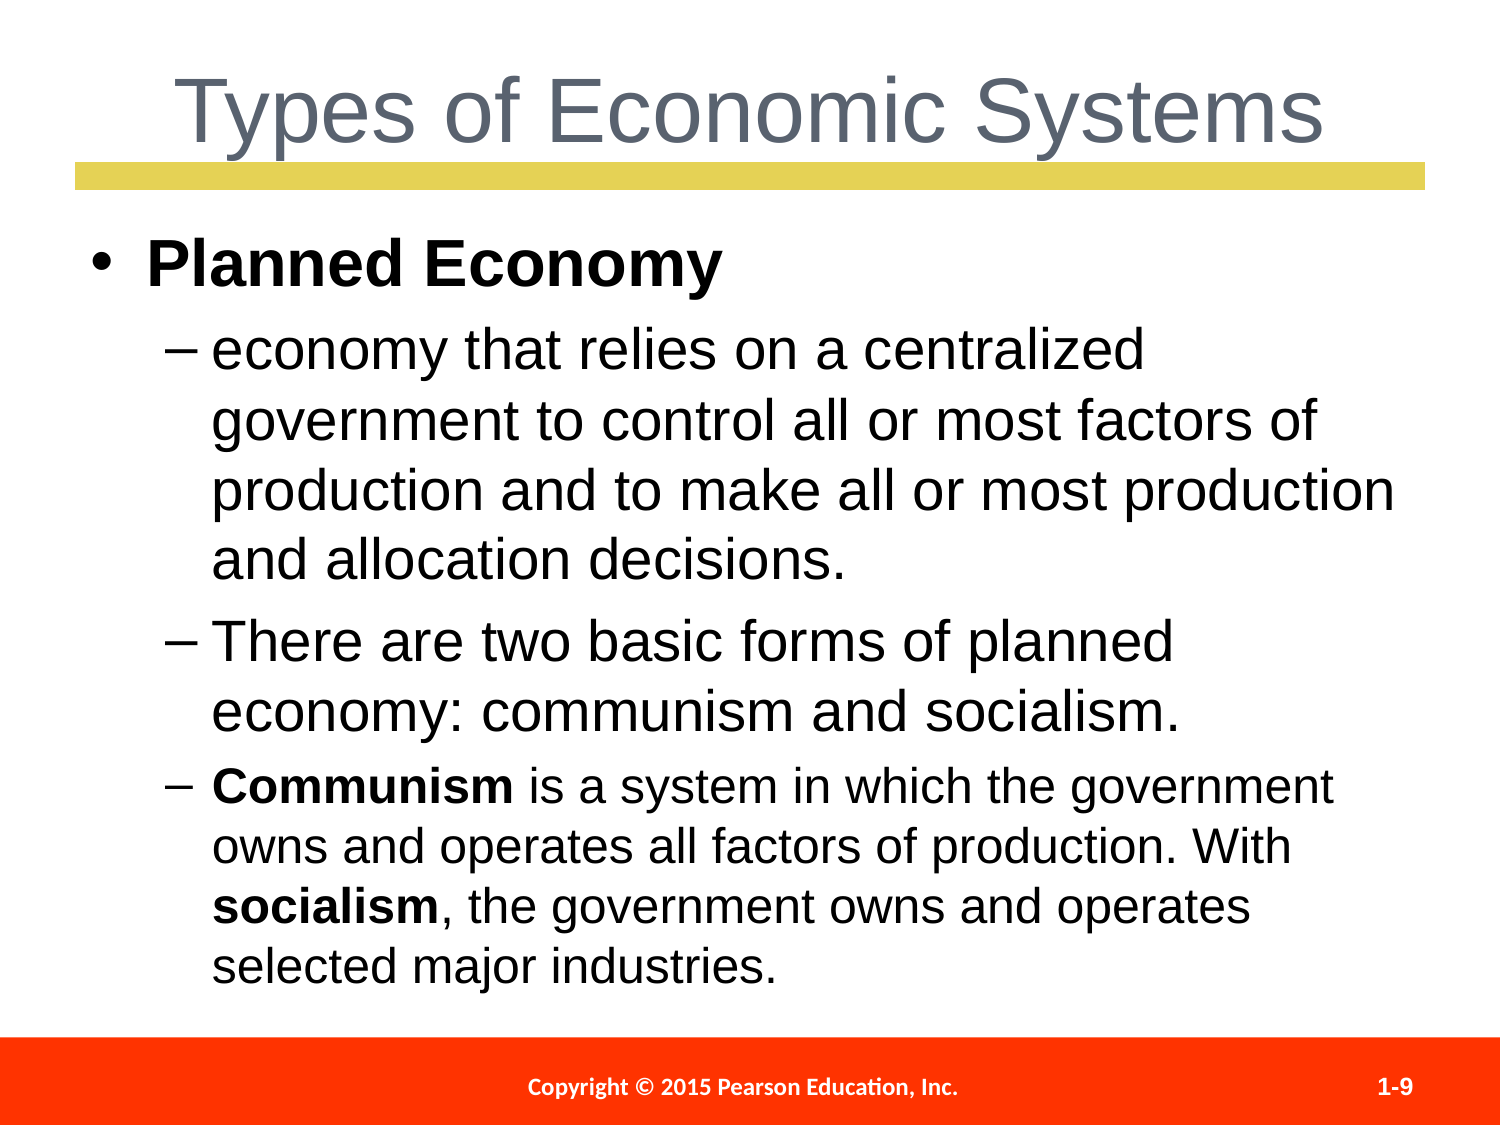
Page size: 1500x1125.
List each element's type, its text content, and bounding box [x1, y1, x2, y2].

title Types of Economic Systems [74, 12, 1426, 201]
list Planned Economy economy that relies on a centralized government to control all or most factors of production and to make all or most production and allocation decisions. There are two basic forms of planned economy: communism and socialism. Communism is a system in which the government owns and operates all factors of production. With socialism, the government owns and operates selected major industries. [74, 212, 1426, 956]
